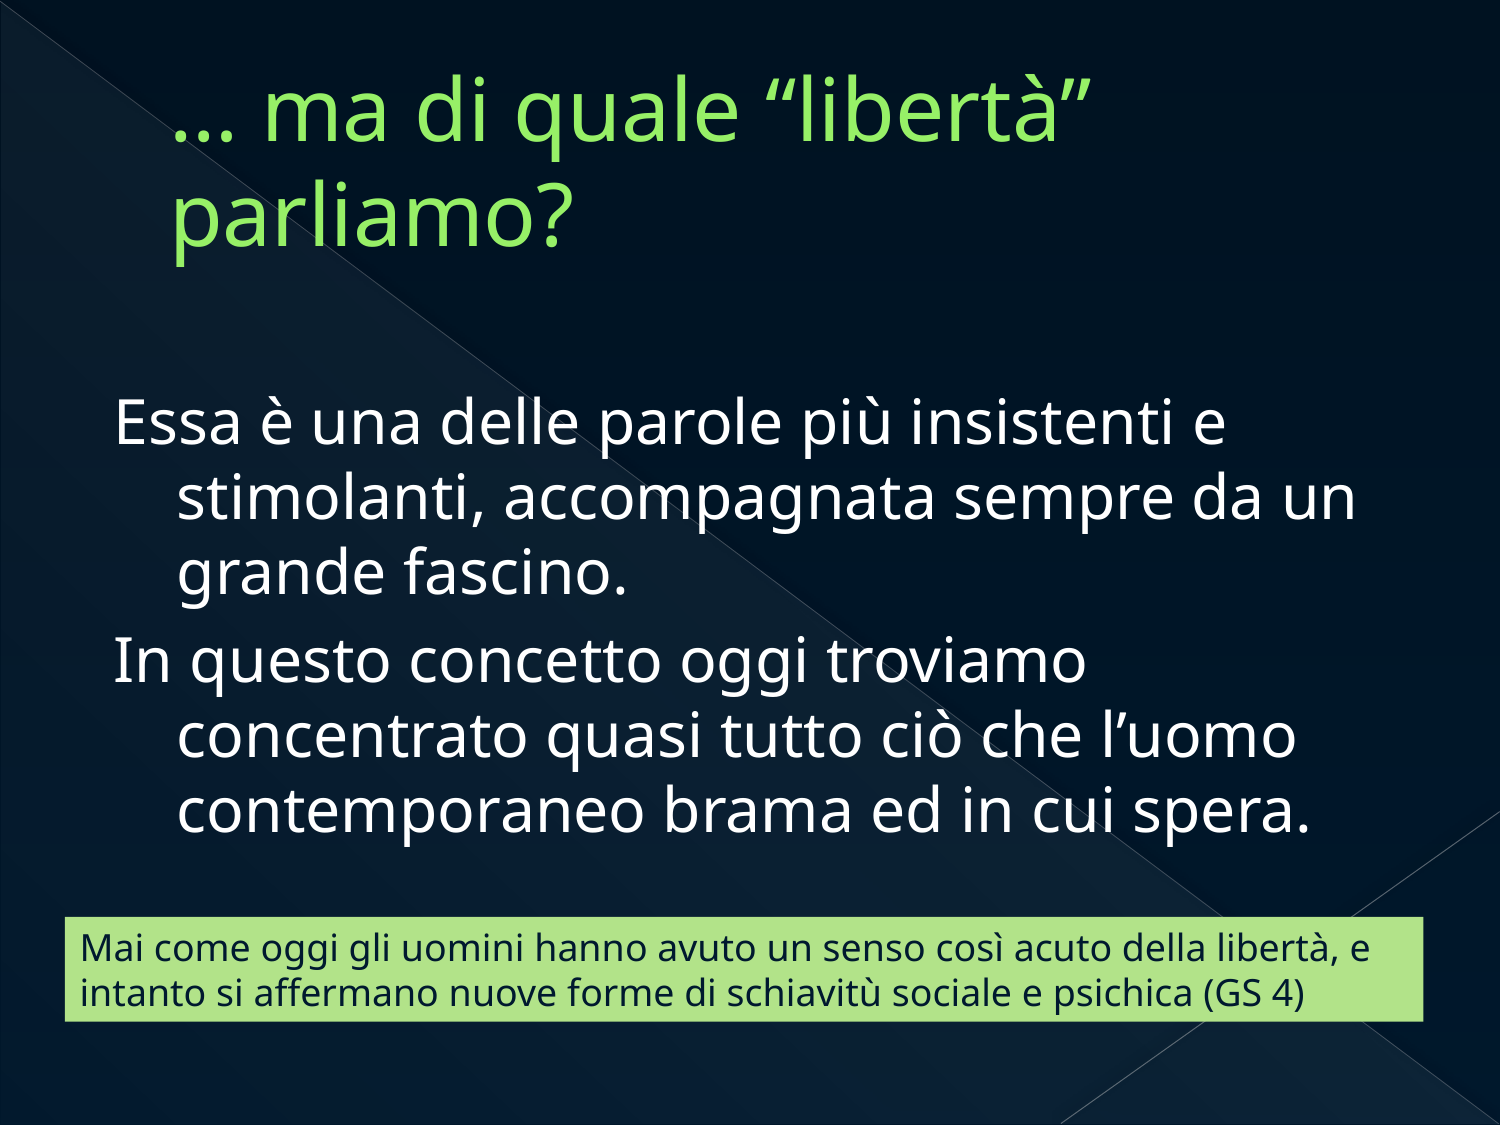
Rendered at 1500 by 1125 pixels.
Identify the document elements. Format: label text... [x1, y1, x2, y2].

title … ma di quale “libertà” parliamo? [75, 43, 1425, 274]
text_box Mai come oggi gli uomini hanno avuto un senso così acuto della libertà, e intanto si affermano nuove forme di schiavitù sociale e psichica (GS 4) [64, 916, 1424, 1022]
list Essa è una delle parole più insistenti e stimolanti, accompagnata sempre da un grande fascino. In questo concetto oggi troviamo concentrato quasi tutto ciò che l’uomo contemporaneo brama ed in cui spera. [88, 375, 1439, 1125]
